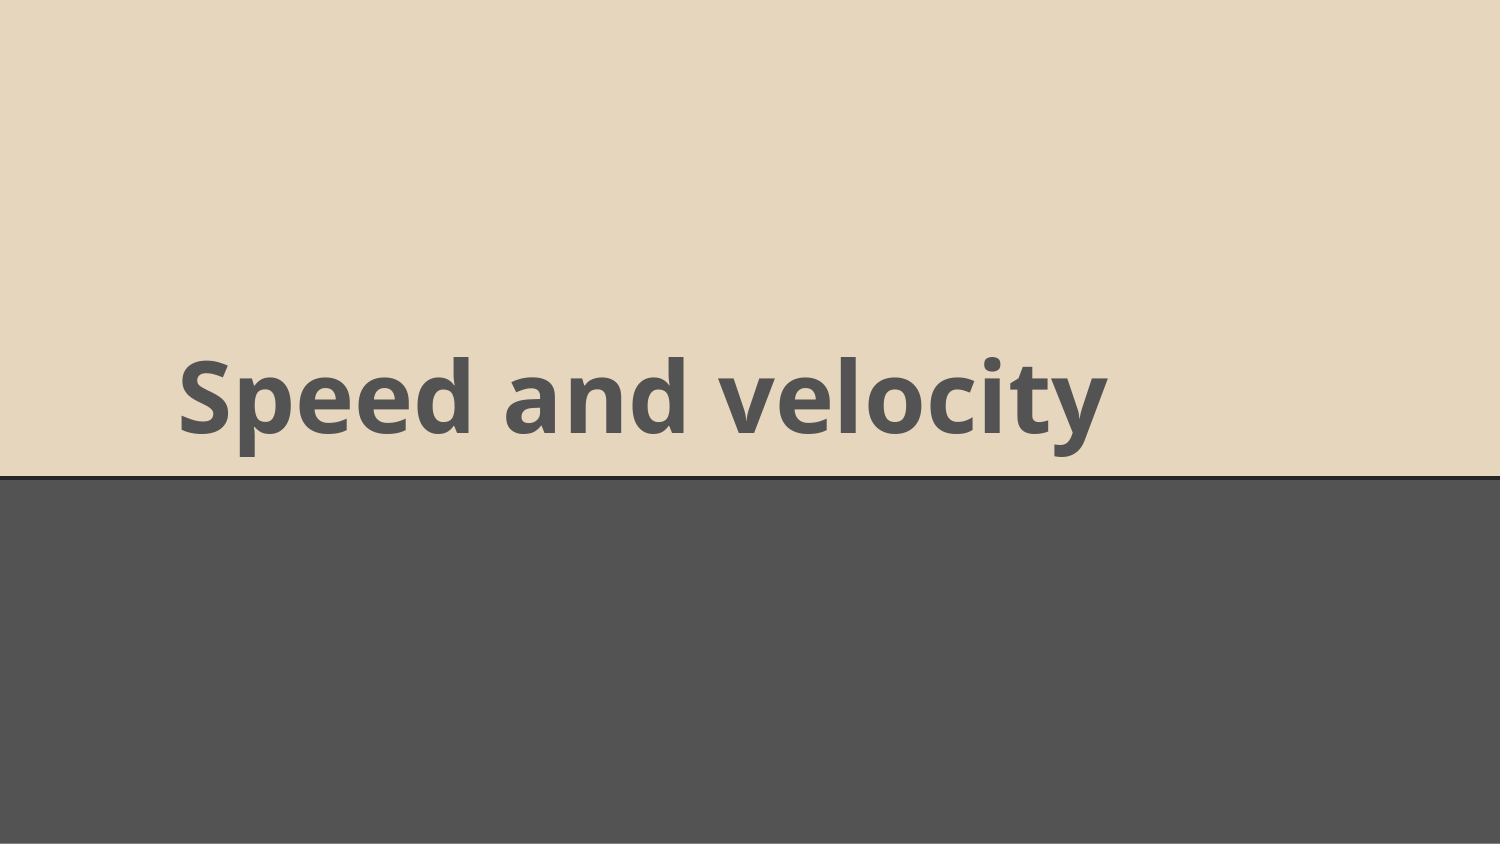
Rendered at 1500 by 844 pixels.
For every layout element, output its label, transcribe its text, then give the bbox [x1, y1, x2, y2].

title Speed and velocity [112, 265, 1388, 469]
